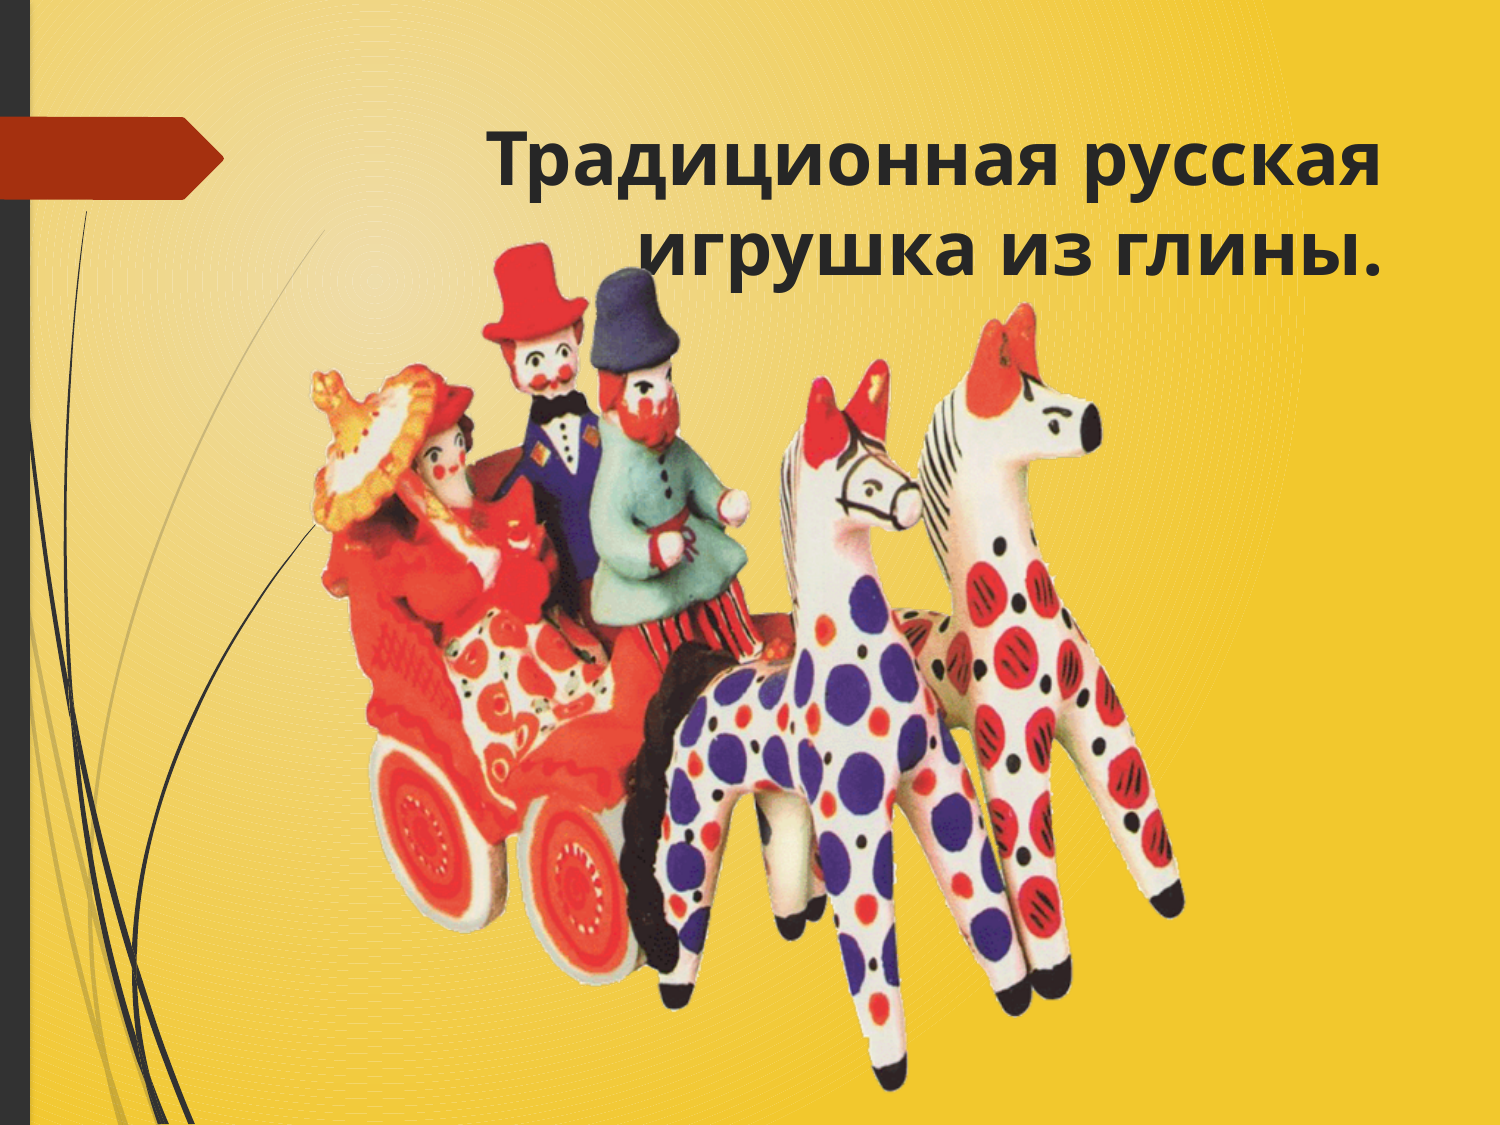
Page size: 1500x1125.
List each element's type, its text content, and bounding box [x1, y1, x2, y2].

title Традиционная русская игрушка из глины. [319, 102, 1400, 313]
picture [289, 231, 1189, 1098]
